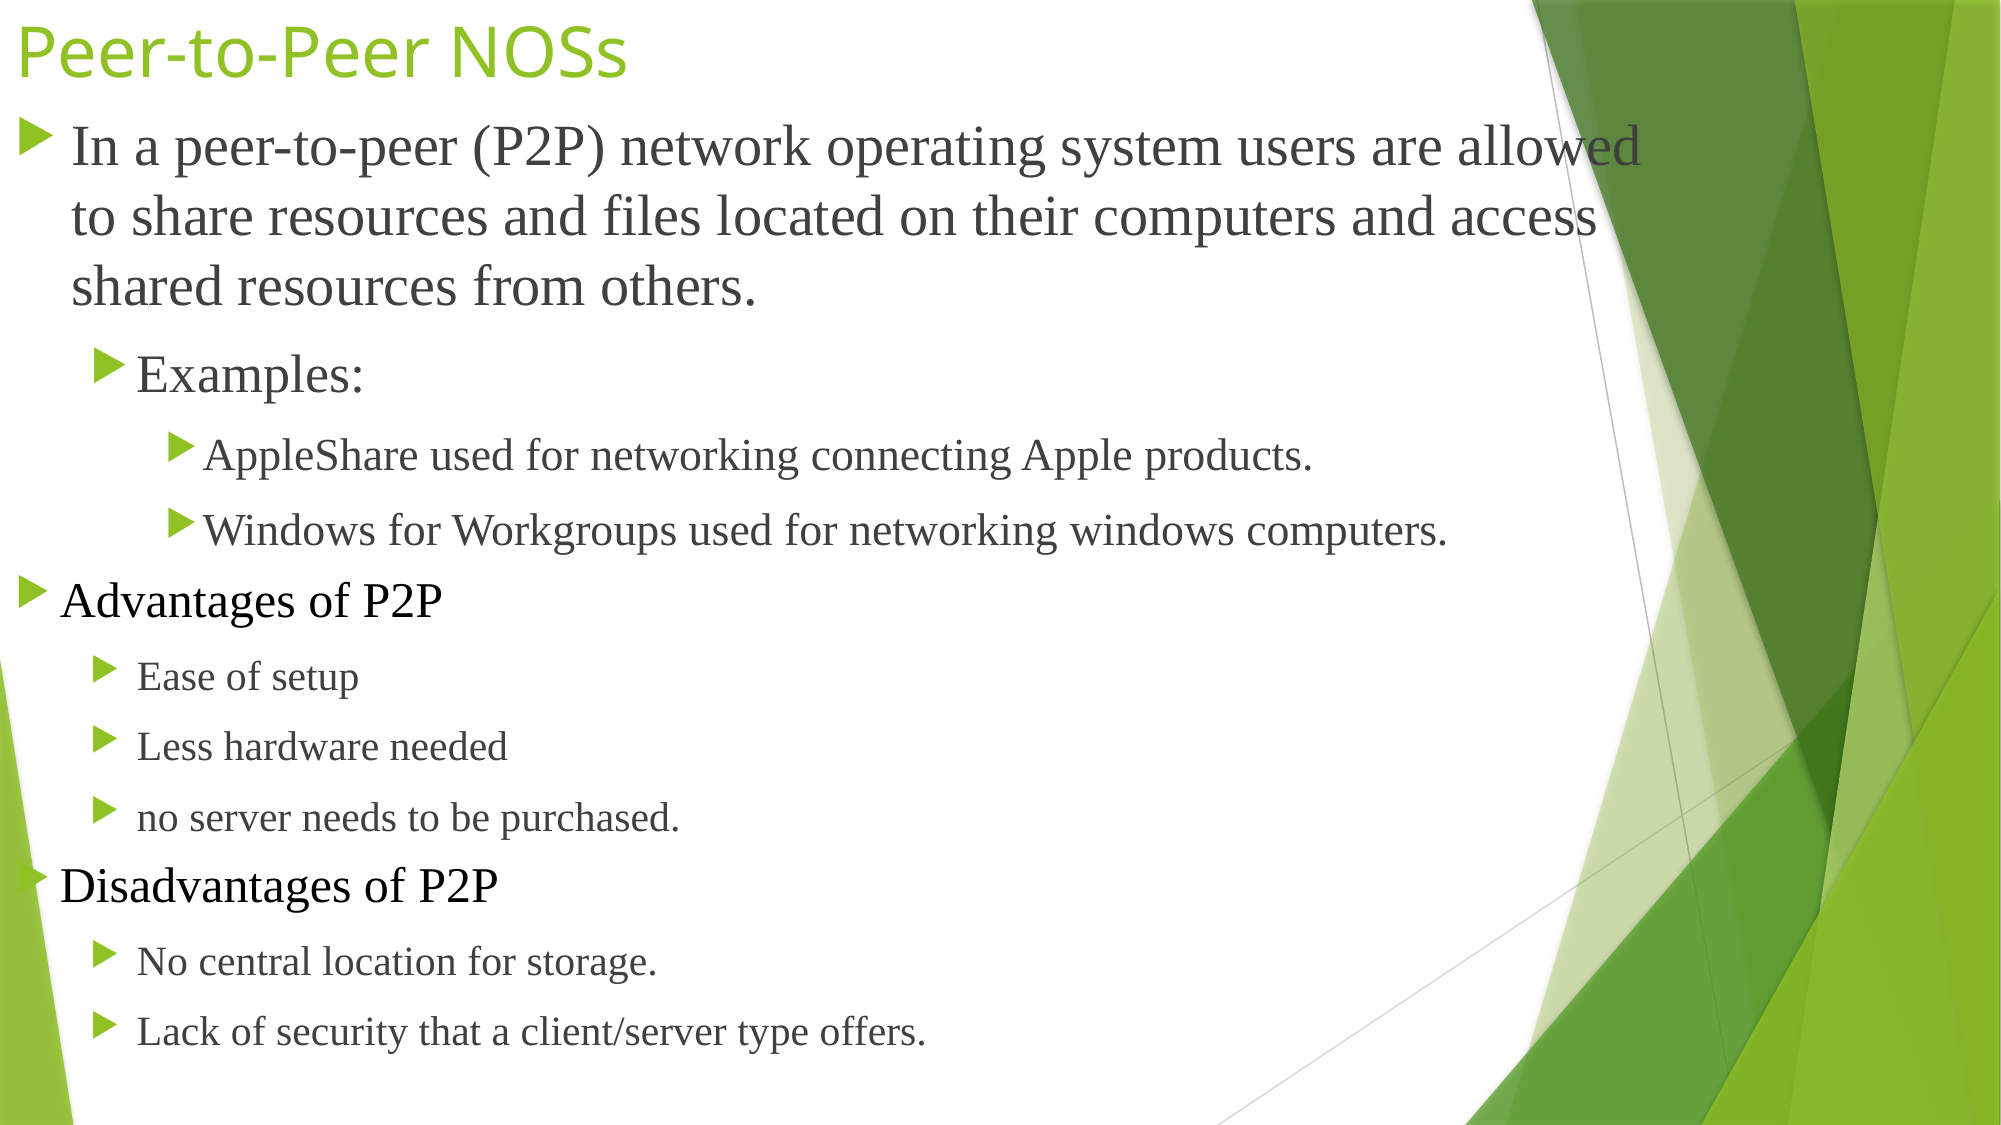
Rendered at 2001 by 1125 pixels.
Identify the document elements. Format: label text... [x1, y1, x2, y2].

list In a peer-to-peer (P2P) network operating system users are allowed to share resources and files located on their computers and access shared resources from others. Examples: AppleShare used for networking connecting Apple products. Windows for Workgroups used for networking windows computers. Advantages of P2P Ease of setup Less hardware needed no server needs to be purchased. Disadvantages of P2P No central location for storage. Lack of security that a client/server type offers. [0, 99, 1701, 1038]
title Peer-to-Peer NOSs [0, 0, 1350, 99]
